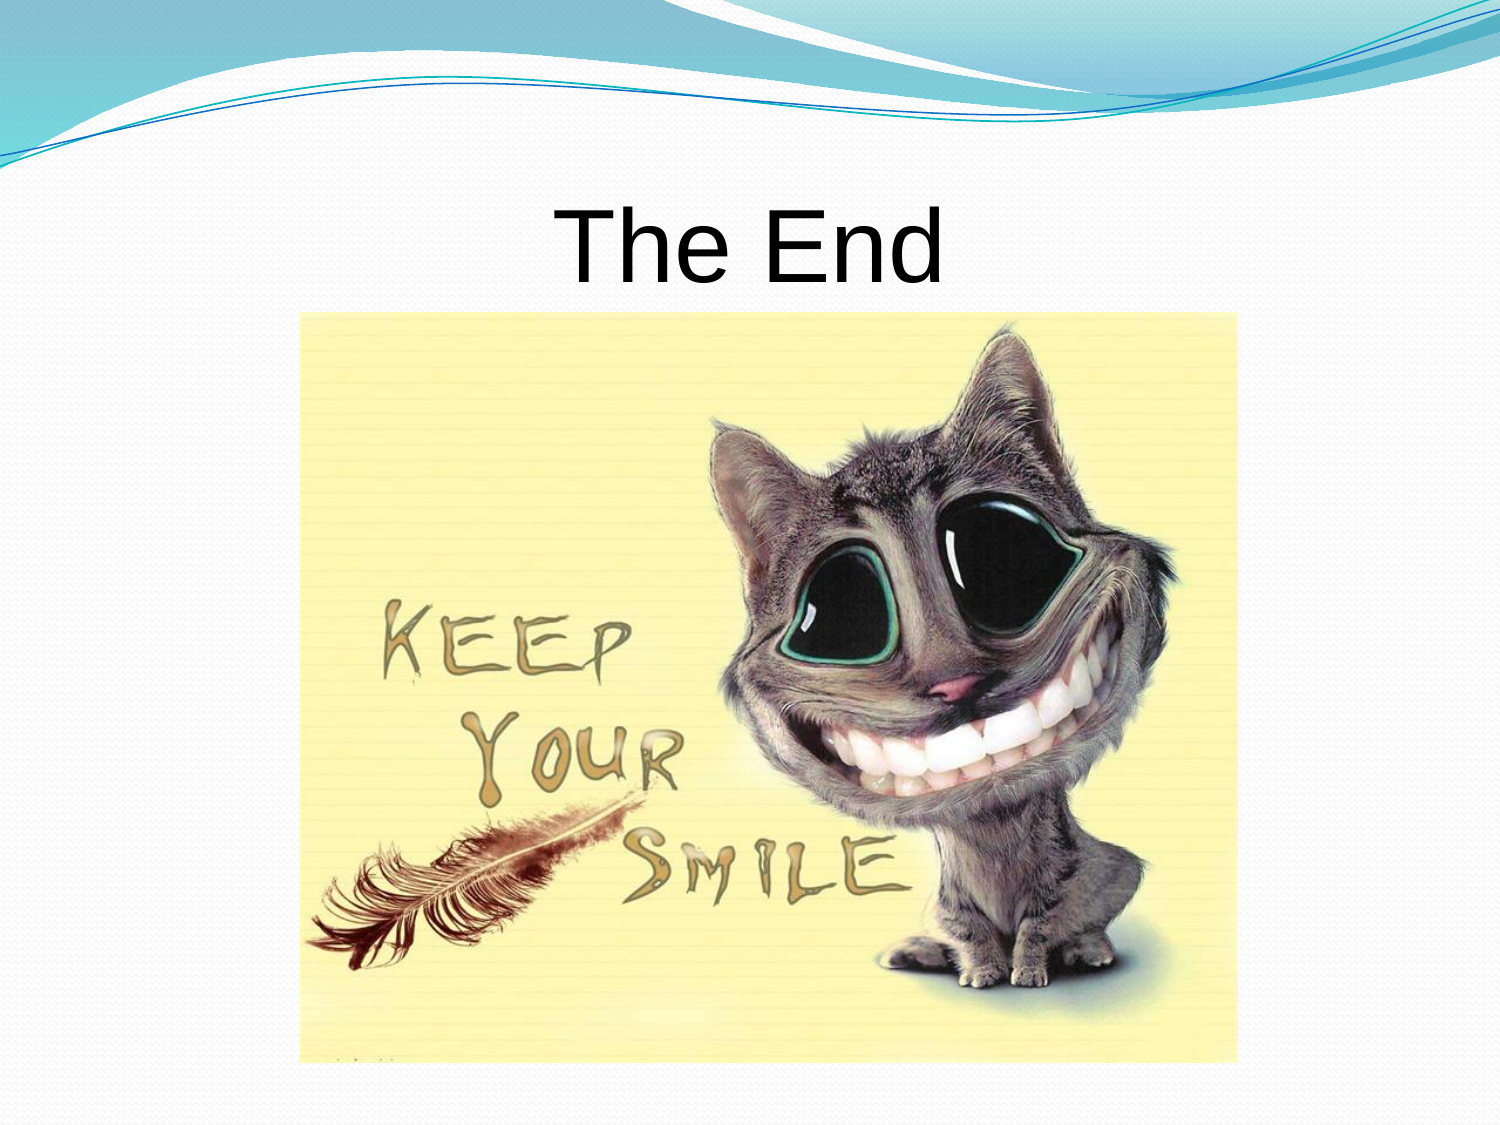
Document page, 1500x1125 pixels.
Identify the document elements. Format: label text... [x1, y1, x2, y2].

title The End [75, 115, 1425, 303]
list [299, 312, 1238, 1063]
